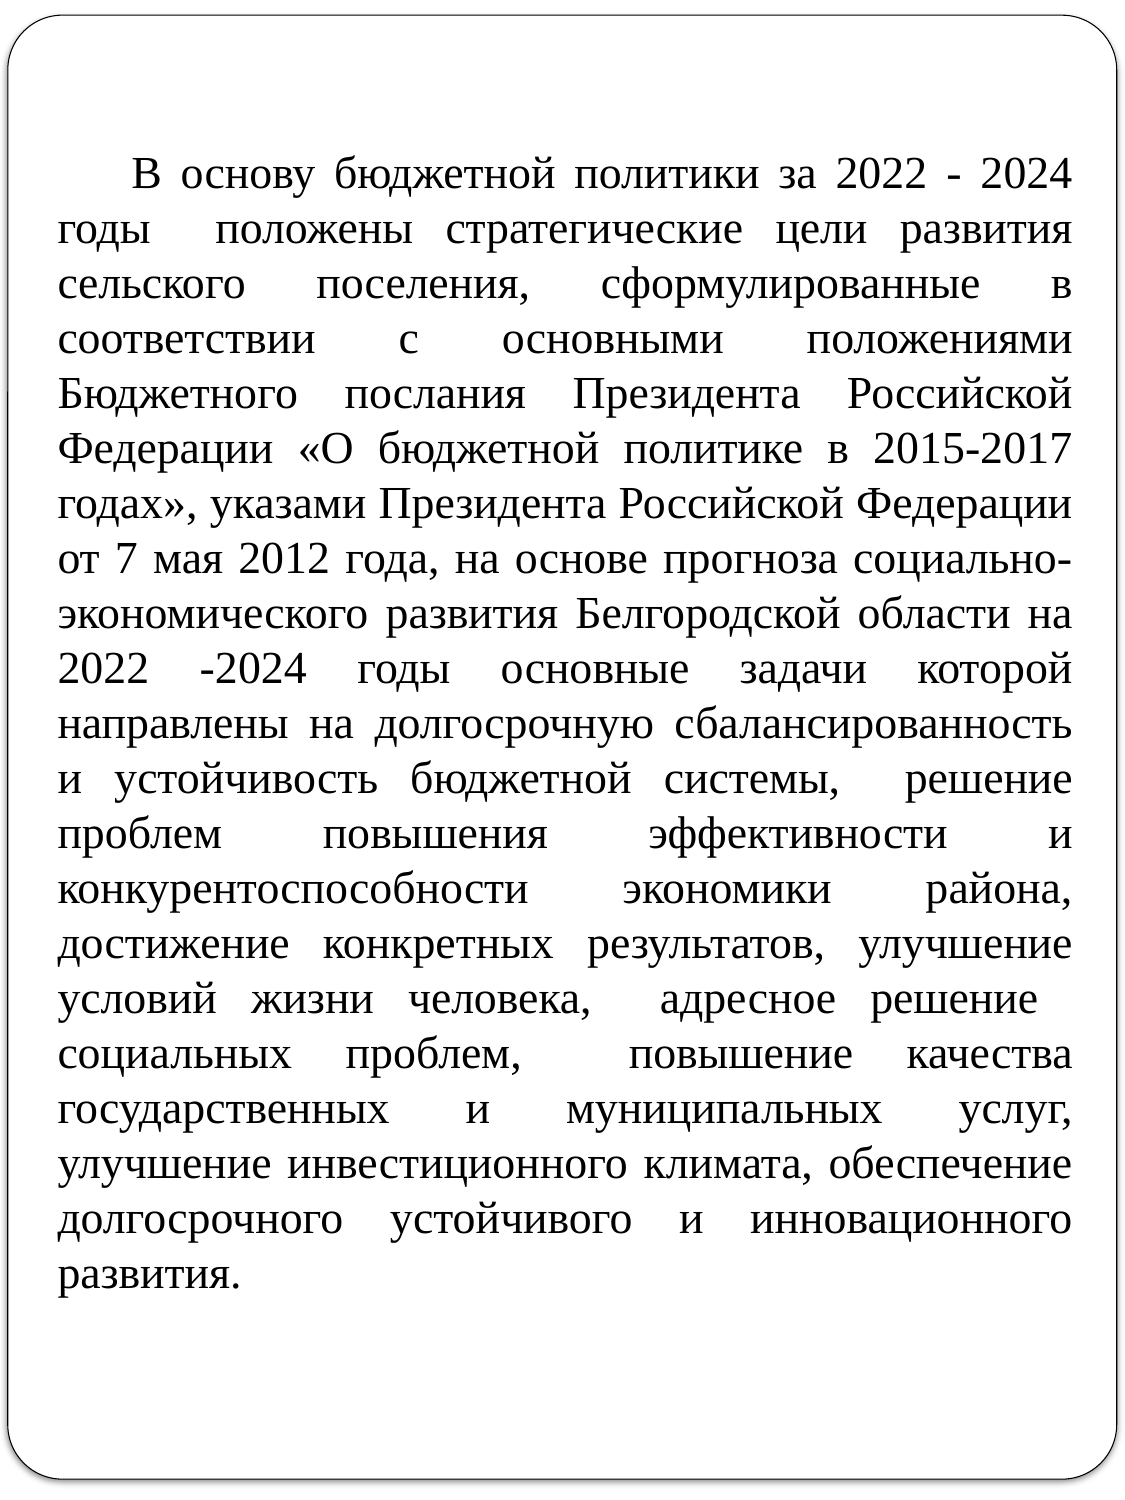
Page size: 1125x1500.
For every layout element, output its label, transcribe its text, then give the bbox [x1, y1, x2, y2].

text_box В основу бюджетной политики за 2022 - 2024 годы положены стратегические цели развития сельского поселения, сформулированные в соответствии с основными положениями Бюджетного послания Президента Российской Федерации «О бюджетной политике в 2015-2017 годах», указами Президента Российской Федерации от 7 мая 2012 года, на основе прогноза социально-экономического развития Белгородской области на 2022 -2024 годы основные задачи которой направлены на долгосрочную сбалансированность и устойчивость бюджетной системы, решение проблем повышения эффективности и конкурентоспособности экономики района, достижение конкретных результатов, улучшение условий жизни человека, адресное решение социальных проблем, повышение качества государственных и муниципальных услуг, улучшение инвестиционного климата, обеспечение долгосрочного устойчивого и инновационного развития. [42, 135, 1089, 1360]
